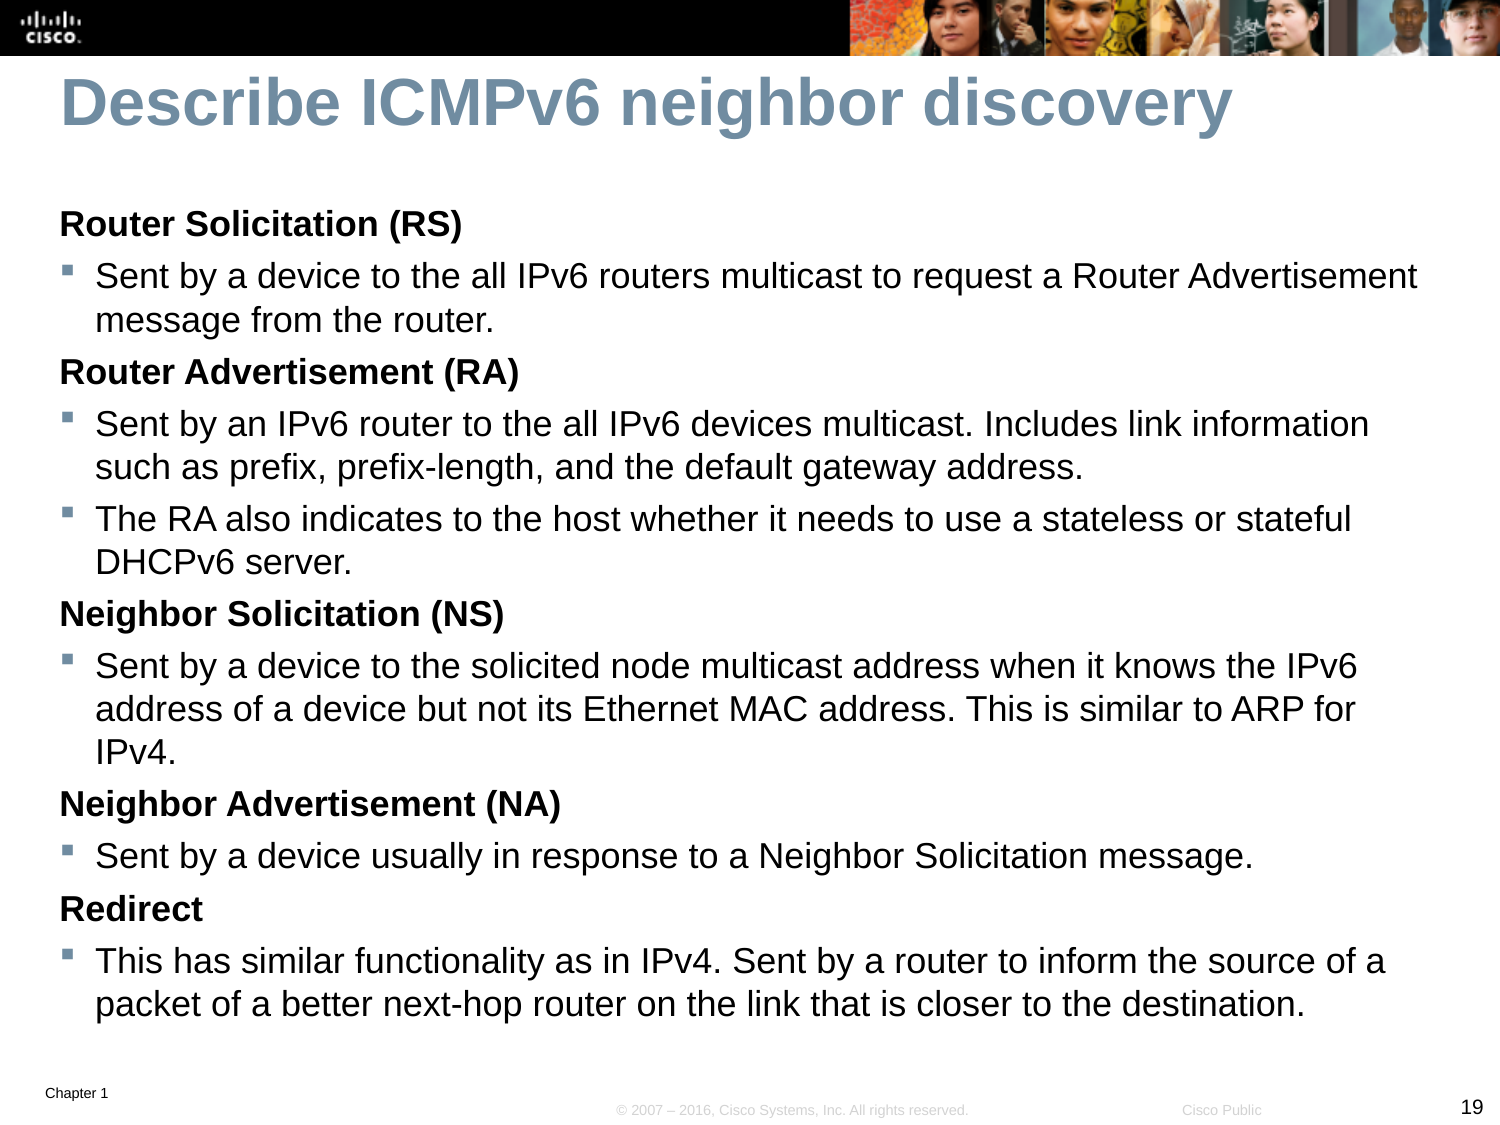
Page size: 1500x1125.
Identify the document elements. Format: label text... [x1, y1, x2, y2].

list Router Solicitation (RS) Sent by a device to the all IPv6 routers multicast to request a Router Advertisement message from the router. Router Advertisement (RA) Sent by an IPv6 router to the all IPv6 devices multicast. Includes link information such as prefix, prefix-length, and the default gateway address. The RA also indicates to the host whether it needs to use a stateless or stateful DHCPv6 server. Neighbor Solicitation (NS) Sent by a device to the solicited node multicast address when it knows the IPv6 address of a device but not its Ethernet MAC address. This is similar to ARP for IPv4. Neighbor Advertisement (NA) Sent by a device usually in response to a Neighbor Solicitation message. Redirect This has similar functionality as in IPv4. Sent by a router to inform the source of a packet of a better next-hop router on the link that is closer to the destination. [45, 193, 1444, 1037]
title Describe ICMPv6 neighbor discovery [45, 59, 1444, 182]
picture [0, 0, 1500, 56]
